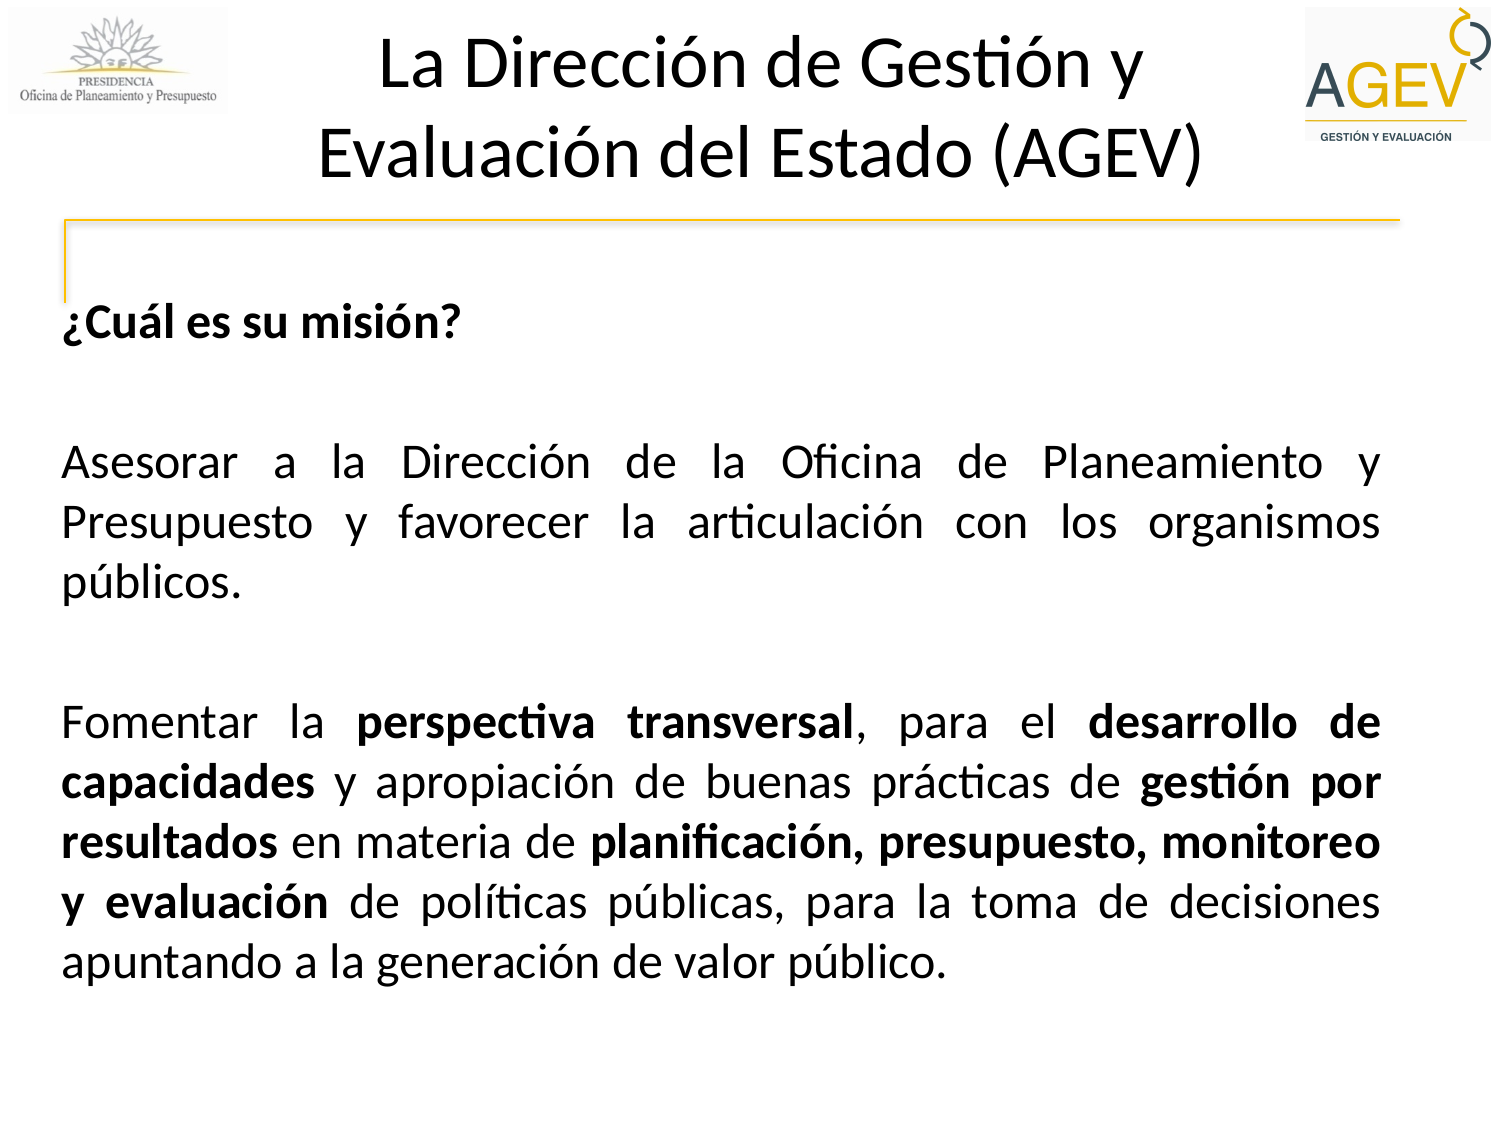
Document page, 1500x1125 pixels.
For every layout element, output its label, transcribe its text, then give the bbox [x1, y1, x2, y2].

picture [8, 7, 228, 114]
list ¿Cuál es su misión? Asesorar a la Dirección de la Oficina de Planeamiento y Presupuesto y favorecer la articulación con los organismos públicos. Fomentar la perspectiva transversal, para el desarrollo de capacidades y apropiación de buenas prácticas de gestión por resultados en materia de planificación, presupuesto, monitoreo y evaluación de políticas públicas, para la toma de decisiones apuntando a la generación de valor público. [46, 210, 1398, 1074]
picture [1305, 7, 1491, 141]
title La Dirección de Gestión y Evaluación del Estado (AGEV) [241, 8, 1282, 197]
